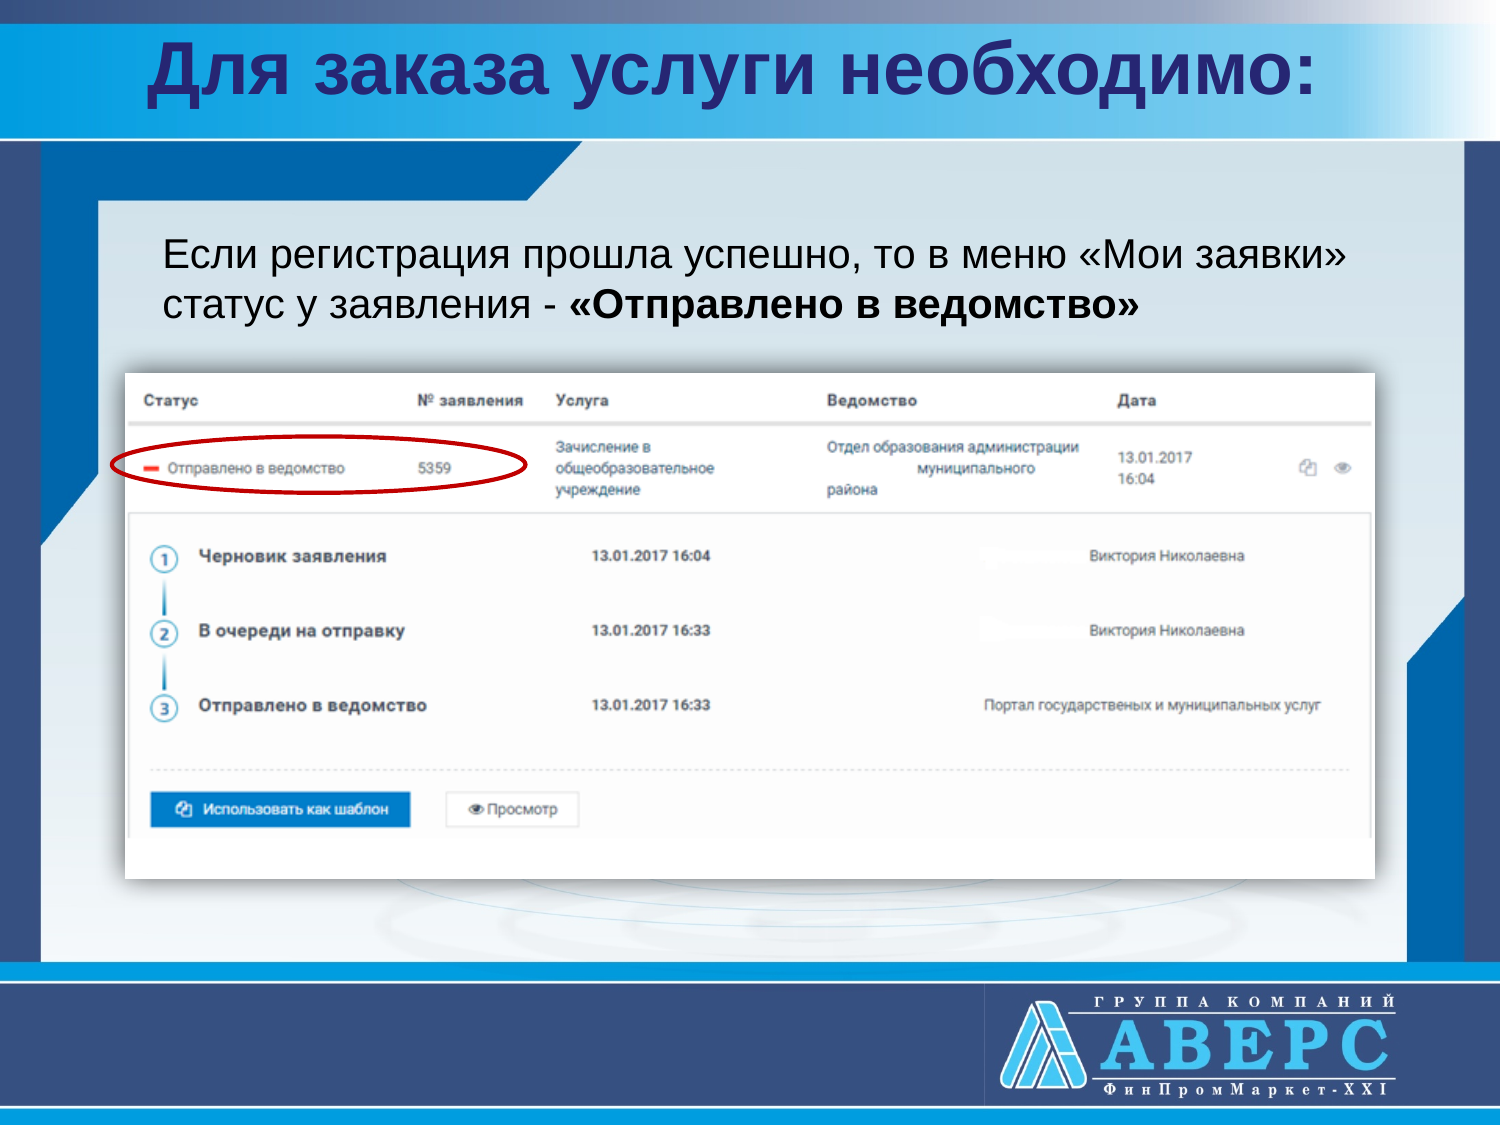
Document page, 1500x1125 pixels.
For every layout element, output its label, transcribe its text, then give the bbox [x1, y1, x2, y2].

picture [0, 0, 1500, 962]
text_box Для заказа услуги необходимо: [132, 11, 1334, 117]
text_box Если регистрация прошла успешно, то в меню «Мои заявки» статус у заявления - «Отправлено в ведомство» [147, 219, 1412, 335]
text_box [109, 454, 120, 475]
picture [0, 981, 1500, 1109]
